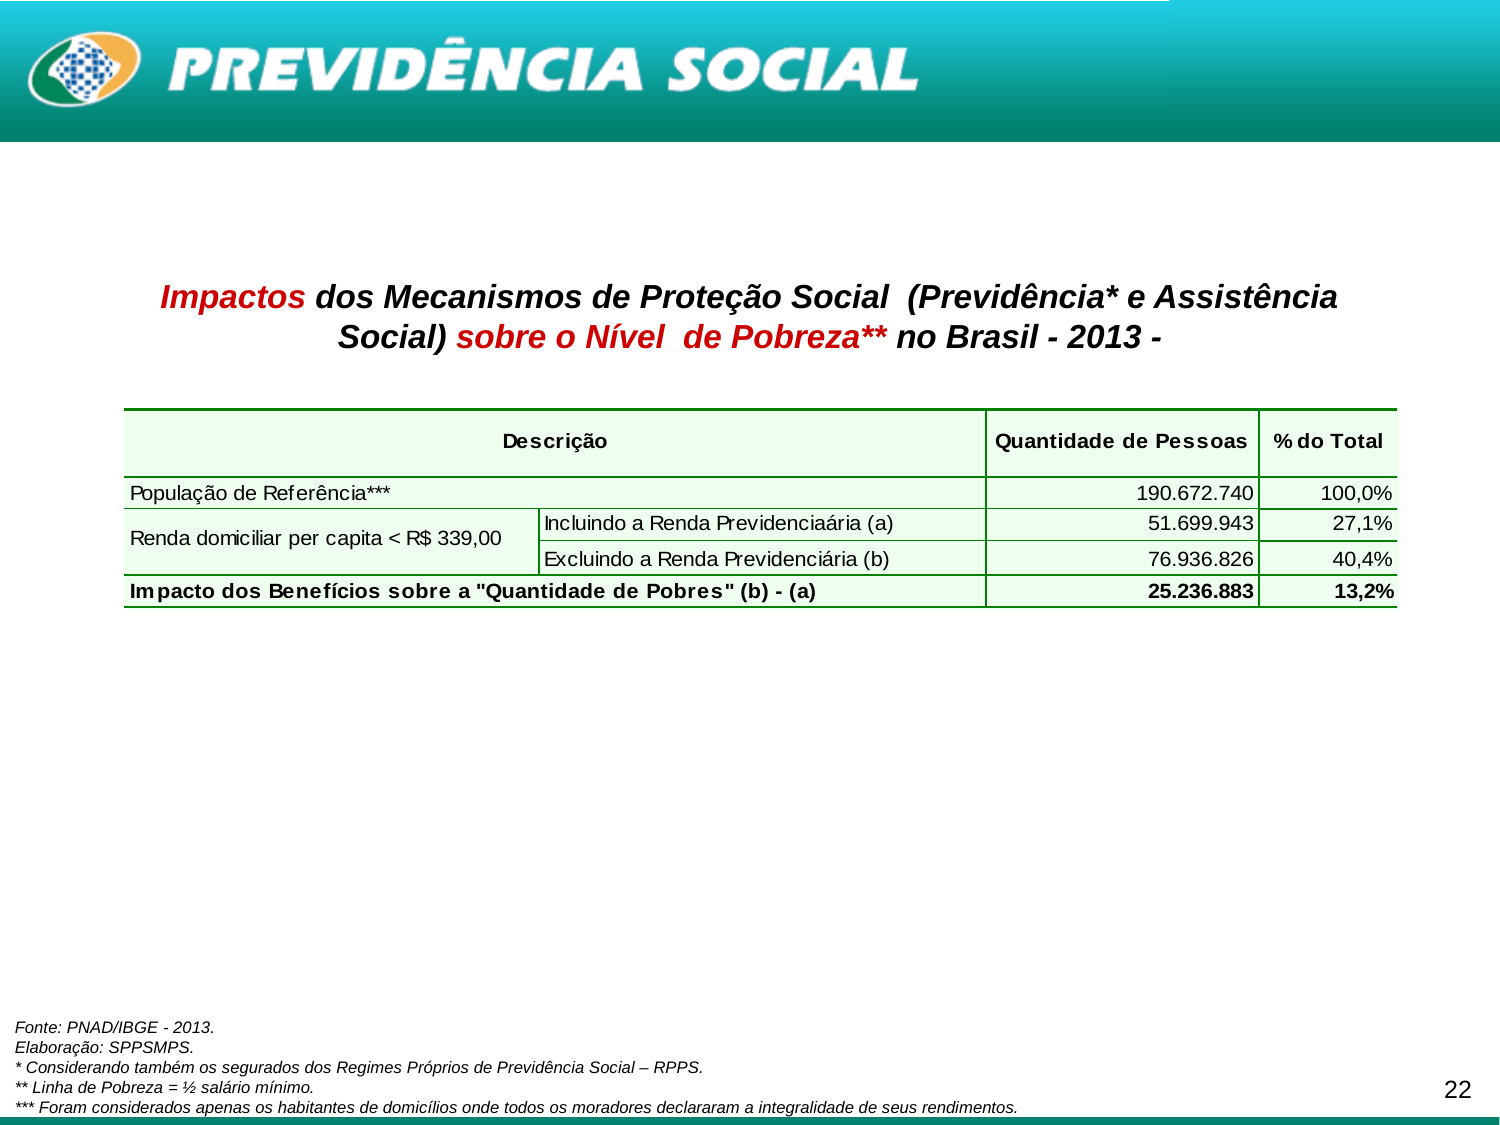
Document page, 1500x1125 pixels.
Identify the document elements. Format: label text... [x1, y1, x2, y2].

text_box Impactos dos Mecanismos de Proteção Social (Previdência* e Assistência Social) sobre o Nível de Pobreza** no Brasil - 2013 - [100, 246, 1400, 384]
picture [0, 0, 1500, 142]
text_box Fonte: PNAD/IBGE - 2013. Elaboração: SPPSMPS. * Considerando também os segurados dos Regimes Próprios de Previdência Social – RPPS. ** Linha de Pobreza = ½ salário mínimo. *** Foram considerados apenas os habitantes de domicílios onde todos os moradores declararam a integralidade de seus rendimentos. [0, 1009, 1500, 1125]
picture [123, 408, 1400, 610]
